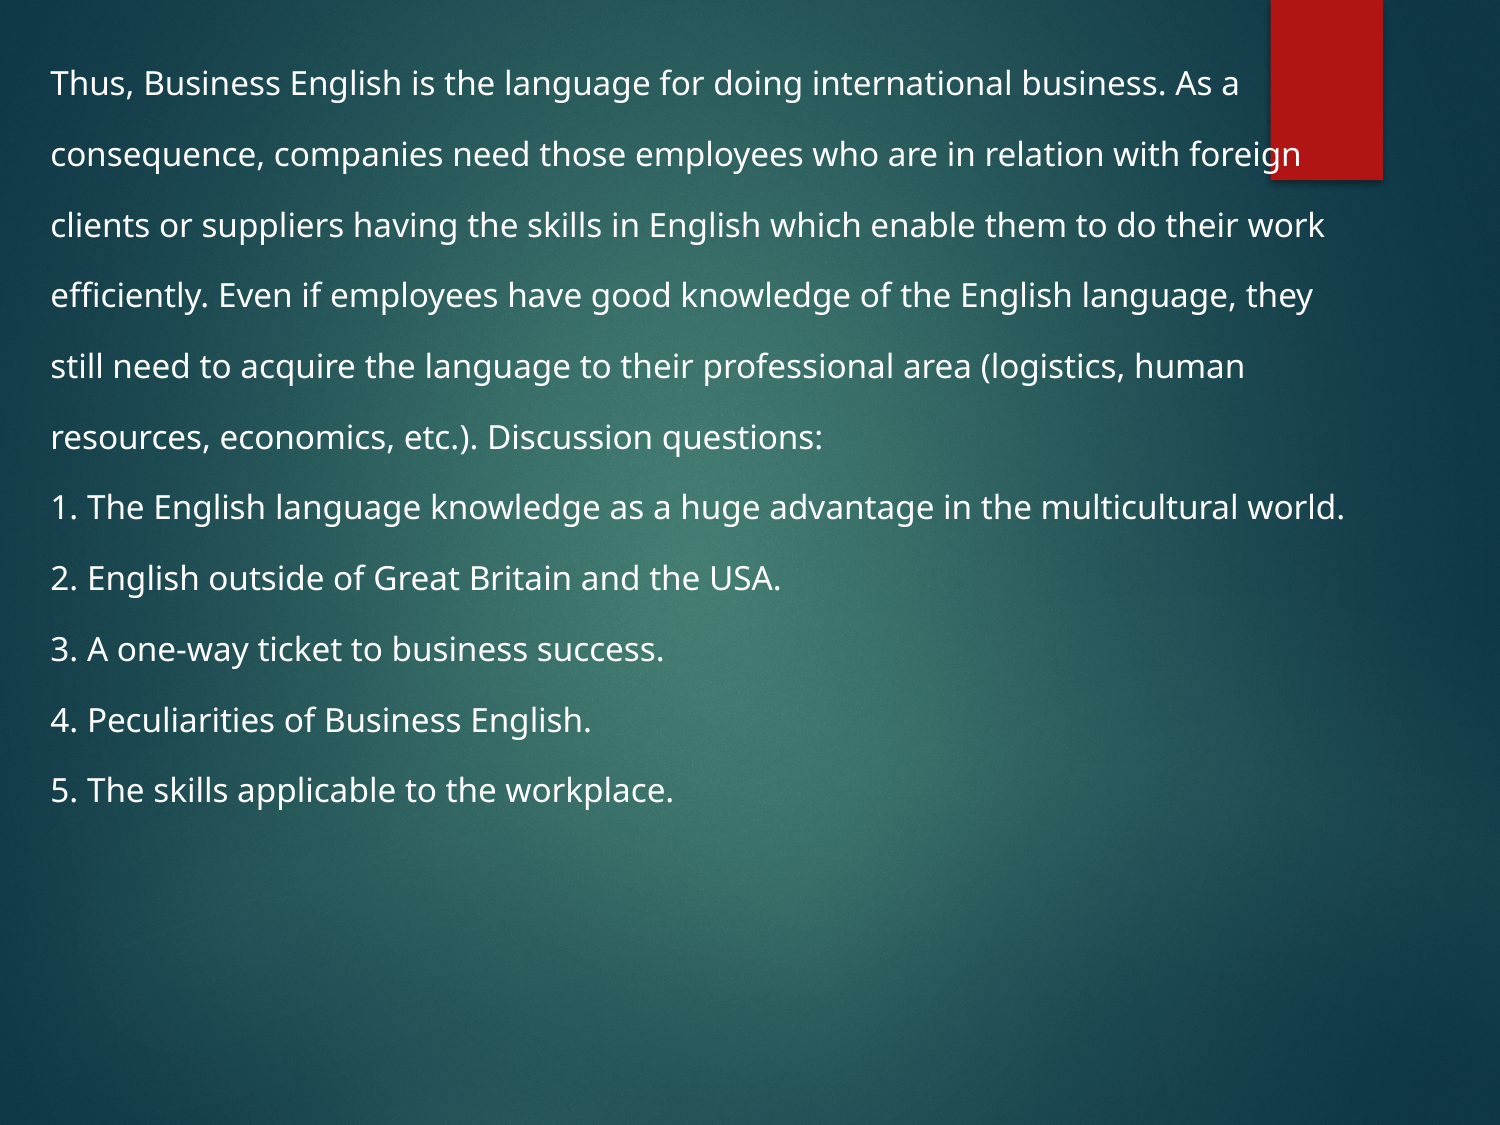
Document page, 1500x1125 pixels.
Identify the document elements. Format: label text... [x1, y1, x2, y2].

list Thus, Business English is the language for doing international business. As a consequence, companies need those employees who are in relation with foreign clients or suppliers having the skills in English which enable them to do their work efficiently. Even if employees have good knowledge of the English language, they still need to acquire the language to their professional area (logistics, human resources, economics, etc.). Discussion questions: 1. The English language knowledge as a huge advantage in the multicultural world. 2. English outside of Great Britain and the USA. 3. A one-way ticket to business success. 4. Peculiarities of Business English. 5. The skills applicable to the workplace. [35, 44, 1465, 1081]
